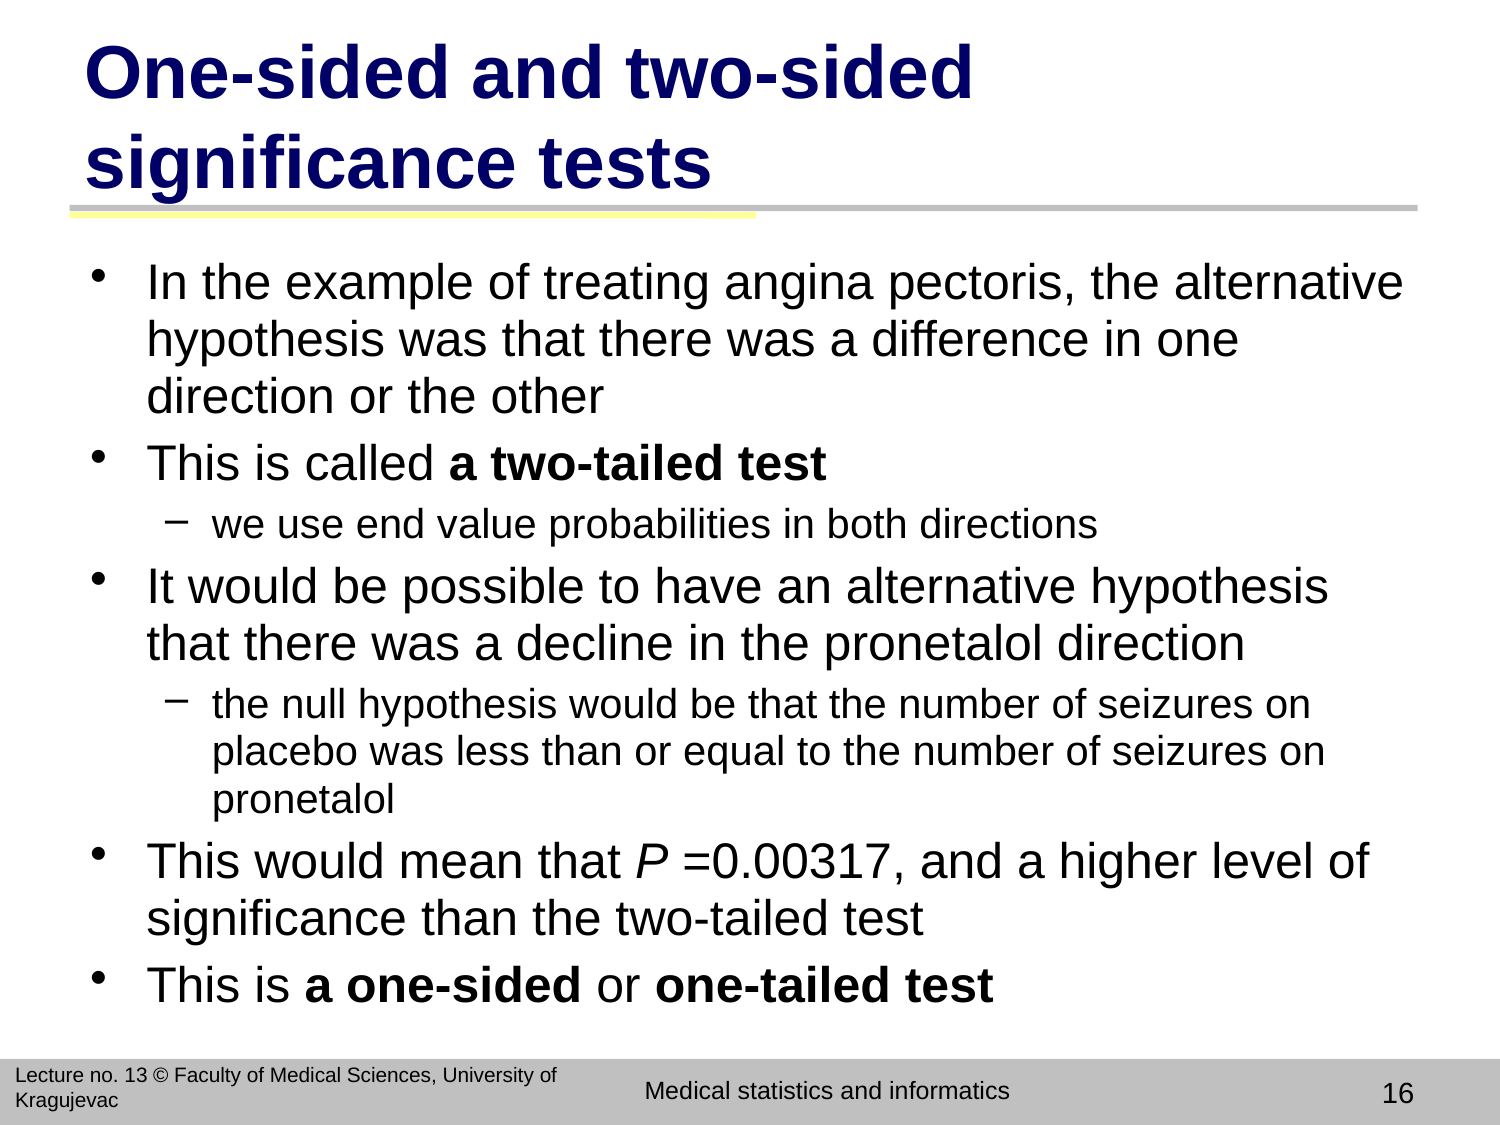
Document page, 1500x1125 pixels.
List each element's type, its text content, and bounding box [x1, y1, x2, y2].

slide_number Lecture no. 13 © Faculty of Medical Sciences, University of Kragujevac [0, 1053, 629, 1108]
footer Medical statistics and informatics [512, 1066, 1144, 1125]
list In the example of treating angina pectoris, the alternative hypothesis was that there was a difference in one direction or the other This is called a two-tailed test we use end value probabilities in both directions It would be possible to have an alternative hypothesis that there was a decline in the pronetalol direction the null hypothesis would be that the number of seizures on placebo was less than or equal to the number of seizures on pronetalol This would mean that P =0.00317, and a higher level of significance than the two-tailed test This is a one-sided or one-tailed test [74, 246, 1426, 1023]
slide_number 16 [1164, 1066, 1430, 1125]
title One-sided and two-sided significance tests [69, 19, 1426, 208]
